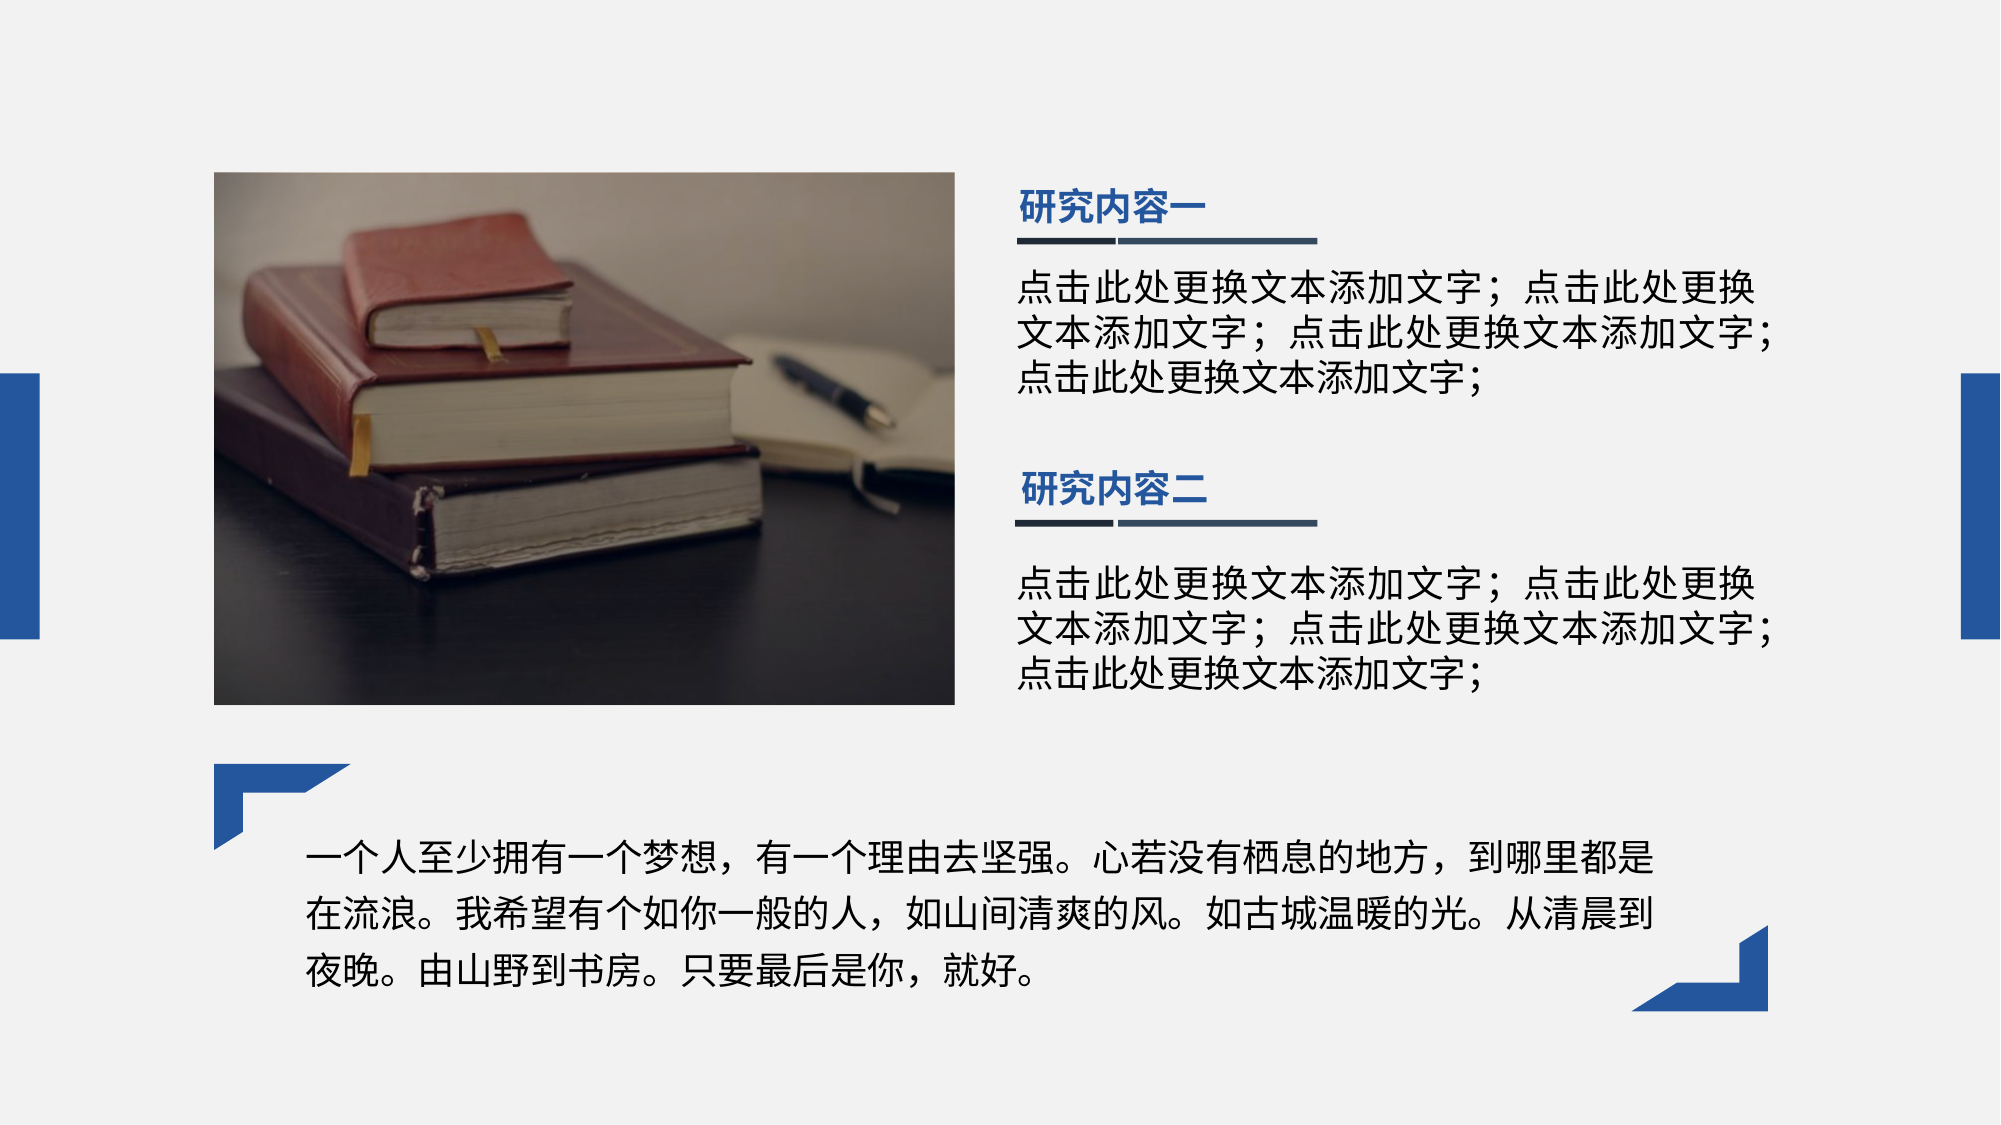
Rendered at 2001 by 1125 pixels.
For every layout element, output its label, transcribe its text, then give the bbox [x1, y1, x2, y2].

text_box 点击此处更换文本添加文字；点击此处更换文本添加文字；点击此处更换文本添加文字；点击此处更换文本添加文字； [1004, 258, 1768, 405]
text_box [0, 373, 40, 640]
text_box [1960, 373, 2000, 640]
text_box 点击此处更换文本添加文字；点击此处更换文本添加文字；点击此处更换文本添加文字；点击此处更换文本添加文字； [1004, 554, 1768, 701]
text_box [1015, 519, 1318, 527]
text_box [213, 762, 355, 852]
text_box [1017, 237, 1318, 245]
text_box [1627, 923, 1770, 1013]
text_box 研究内容二 [1009, 459, 1220, 516]
text_box 研究内容一 [1008, 177, 1219, 234]
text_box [214, 172, 955, 706]
text_box 一个人至少拥有一个梦想，有一个理由去坚强。心若没有栖息的地方，到哪里都是在流浪。我希望有个如你一般的人，如山间清爽的风。如古城温暖的光。从清晨到夜晚。由山野到书房。只要最后是你，就好。 [290, 815, 1692, 999]
